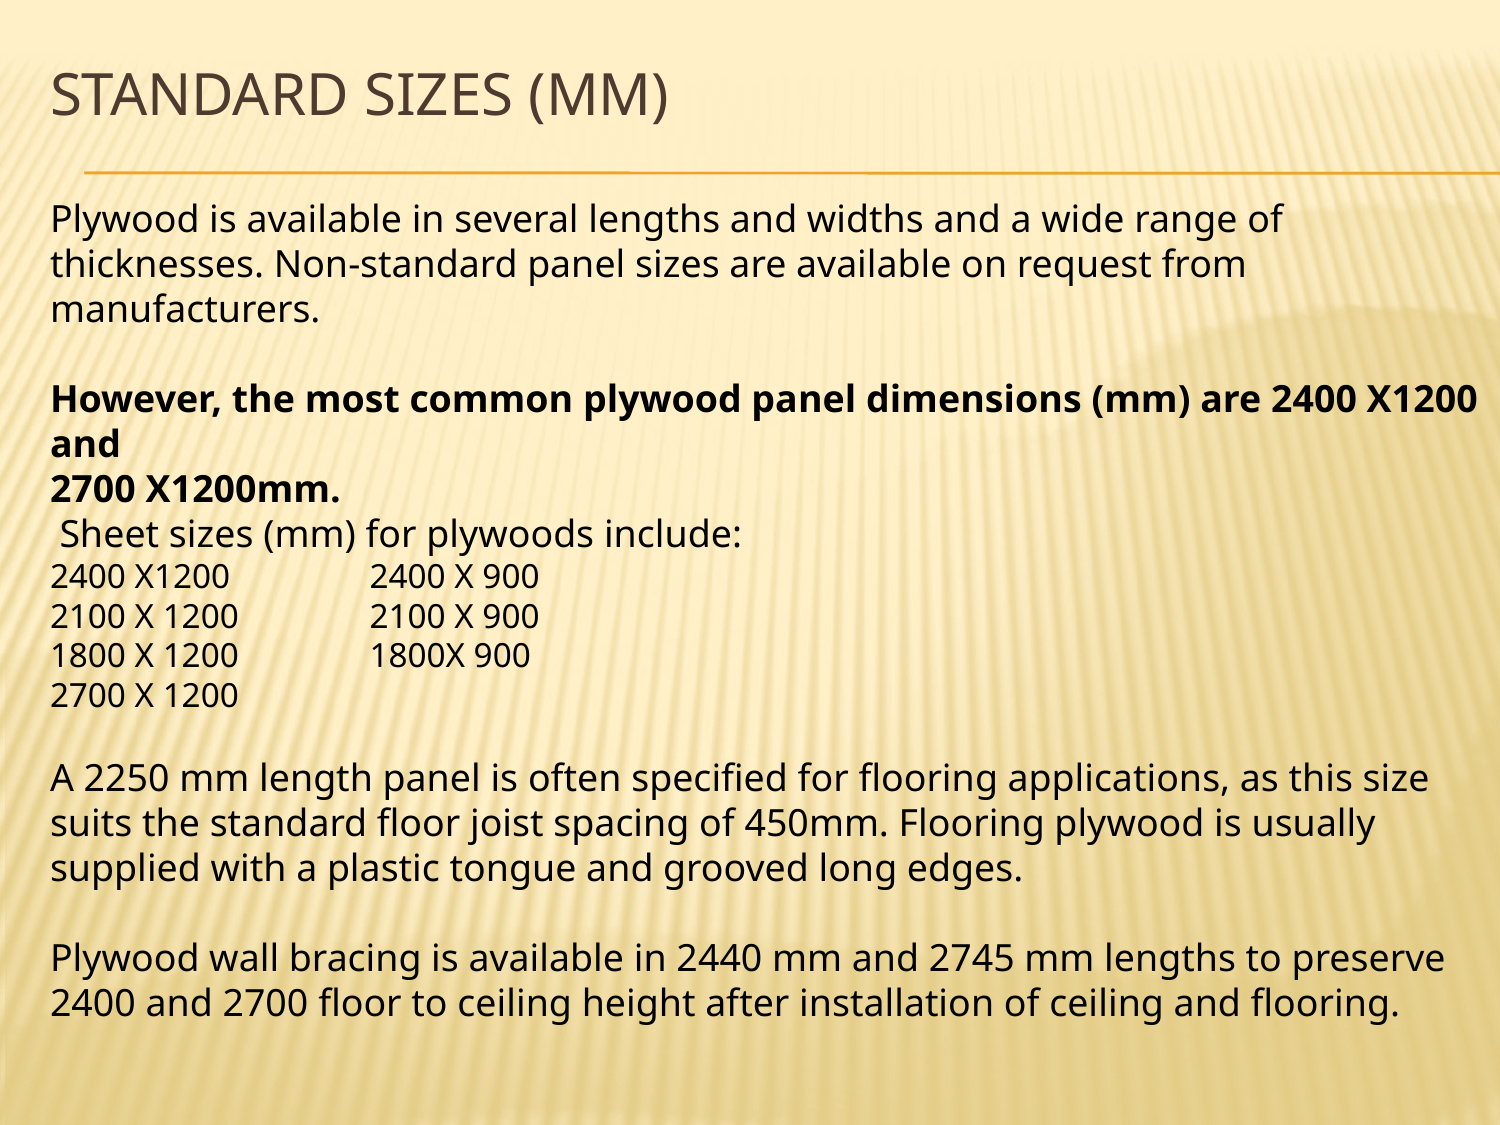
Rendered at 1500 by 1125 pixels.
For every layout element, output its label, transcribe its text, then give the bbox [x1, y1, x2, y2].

text_box Plywood is available in several lengths and widths and a wide range of thicknesses. Non-standard panel sizes are available on request from manufacturers. However, the most common plywood panel dimensions (mm) are 2400 X1200 and 2700 X1200mm. Sheet sizes (mm) for plywoods include: 2400 X1200 2400 X 900 2100 X 1200 2100 X 900 1800 X 1200 1800X 900 2700 X 1200 A 2250 mm length panel is often specified for flooring applications, as this size suits the standard floor joist spacing of 450mm. Flooring plywood is usually supplied with a plastic tongue and grooved long edges. Plywood wall bracing is available in 2440 mm and 2745 mm lengths to preserve 2400 and 2700 floor to ceiling height after installation of ceiling and flooring. [35, 187, 1500, 1122]
title Standard sizes (mm) [35, 23, 1461, 162]
